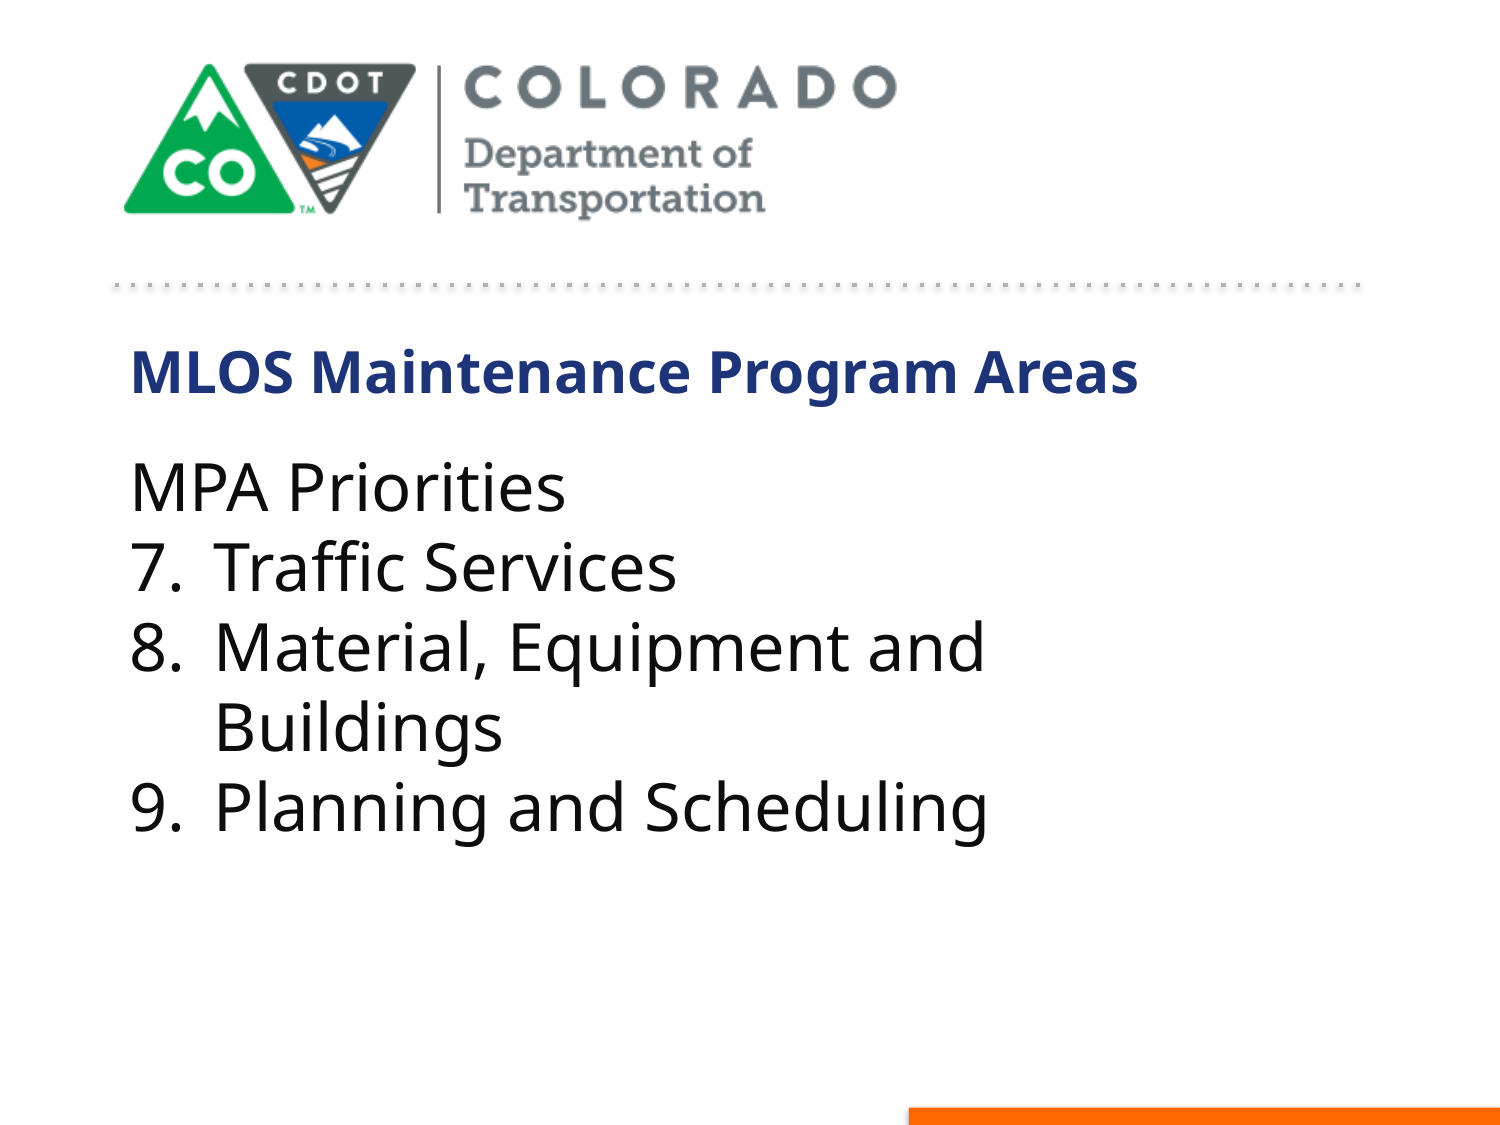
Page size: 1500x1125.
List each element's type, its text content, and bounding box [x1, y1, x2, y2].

title MLOS Maintenance Program Areas [114, 314, 1322, 426]
text_box [908, 1107, 1500, 1125]
text_box MPA Priorities Traffic Services Material, Equipment and Buildings Planning and Scheduling [114, 437, 1300, 853]
picture [74, 26, 935, 260]
